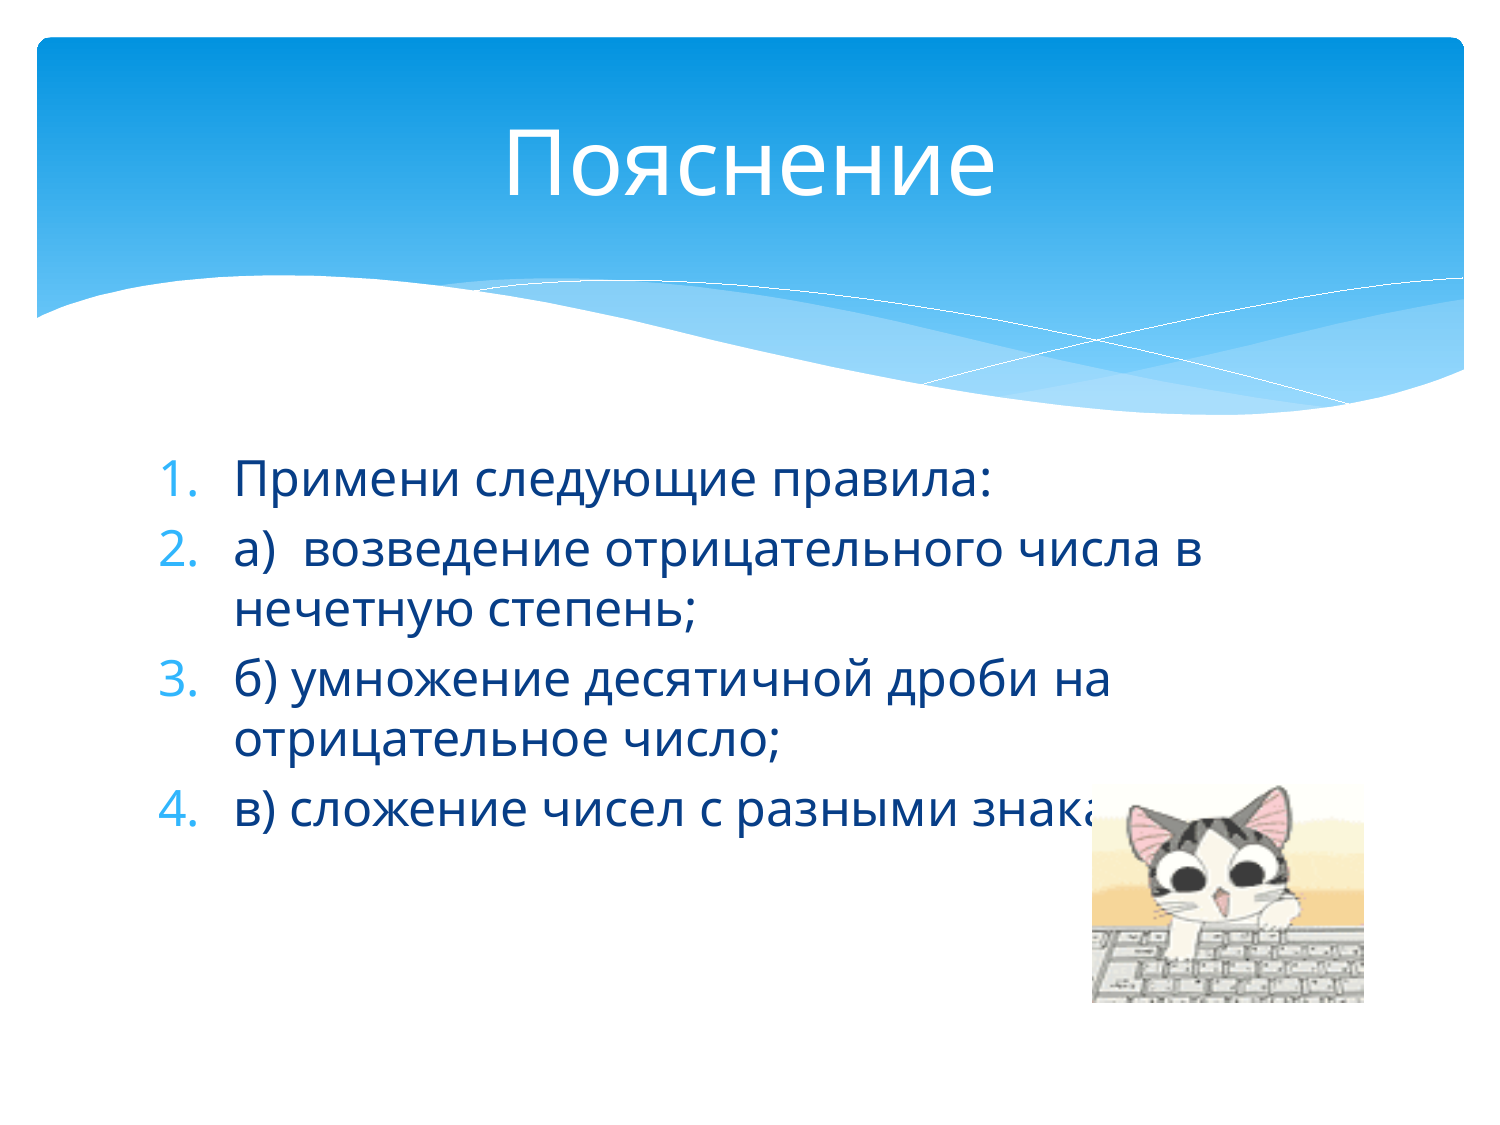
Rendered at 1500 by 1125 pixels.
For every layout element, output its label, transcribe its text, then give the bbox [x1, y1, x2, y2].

title Пояснение [75, 55, 1425, 261]
list Примени следующие правила: а) возведение отрицательного числа в нечетную степень; б) умножение десятичной дроби на отрицательное число; в) сложение чисел с разными знаками. [143, 438, 1359, 1005]
picture [1092, 784, 1364, 1003]
